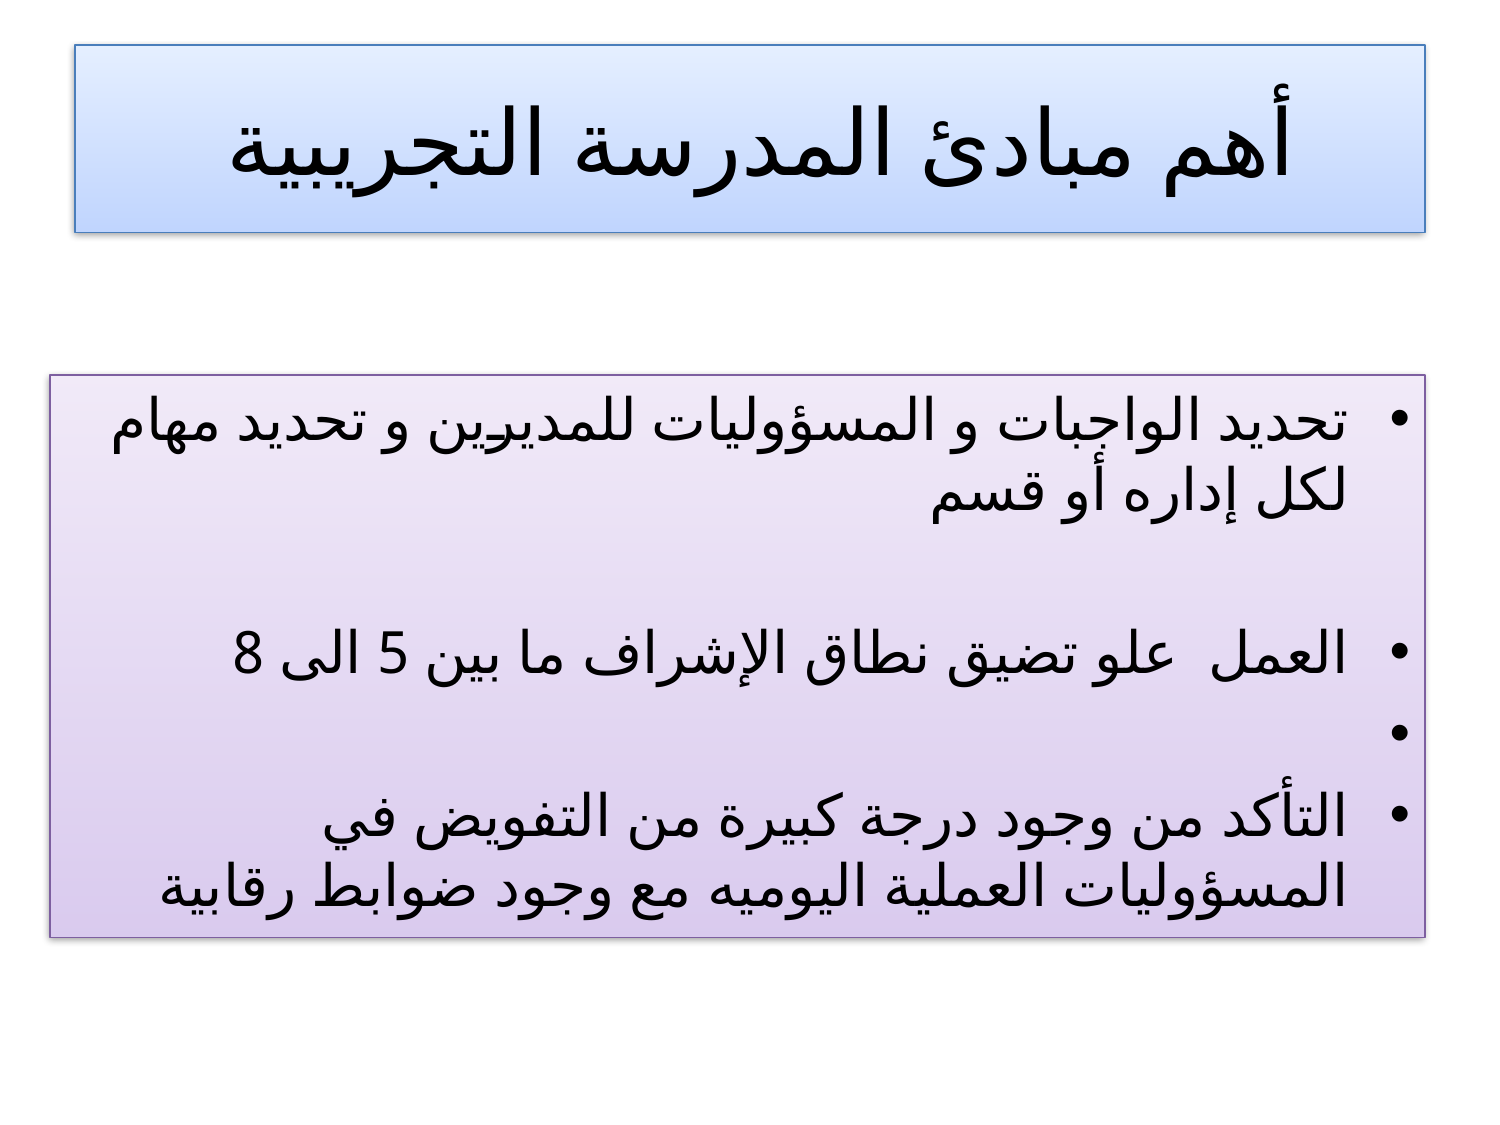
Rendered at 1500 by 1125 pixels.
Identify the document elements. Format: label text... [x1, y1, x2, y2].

title أهم مبادئ المدرسة التجريبية [74, 44, 1426, 233]
list تحديد الواجبات و المسؤوليات للمديرين و تحديد مهام لكل إداره أو قسم العمل علو تضيق نطاق الإشراف ما بين 5 الى 8 التأكد من وجود درجة كبيرة من التفويض في المسؤوليات العملية اليوميه مع وجود ضوابط رقابية [49, 374, 1426, 938]
